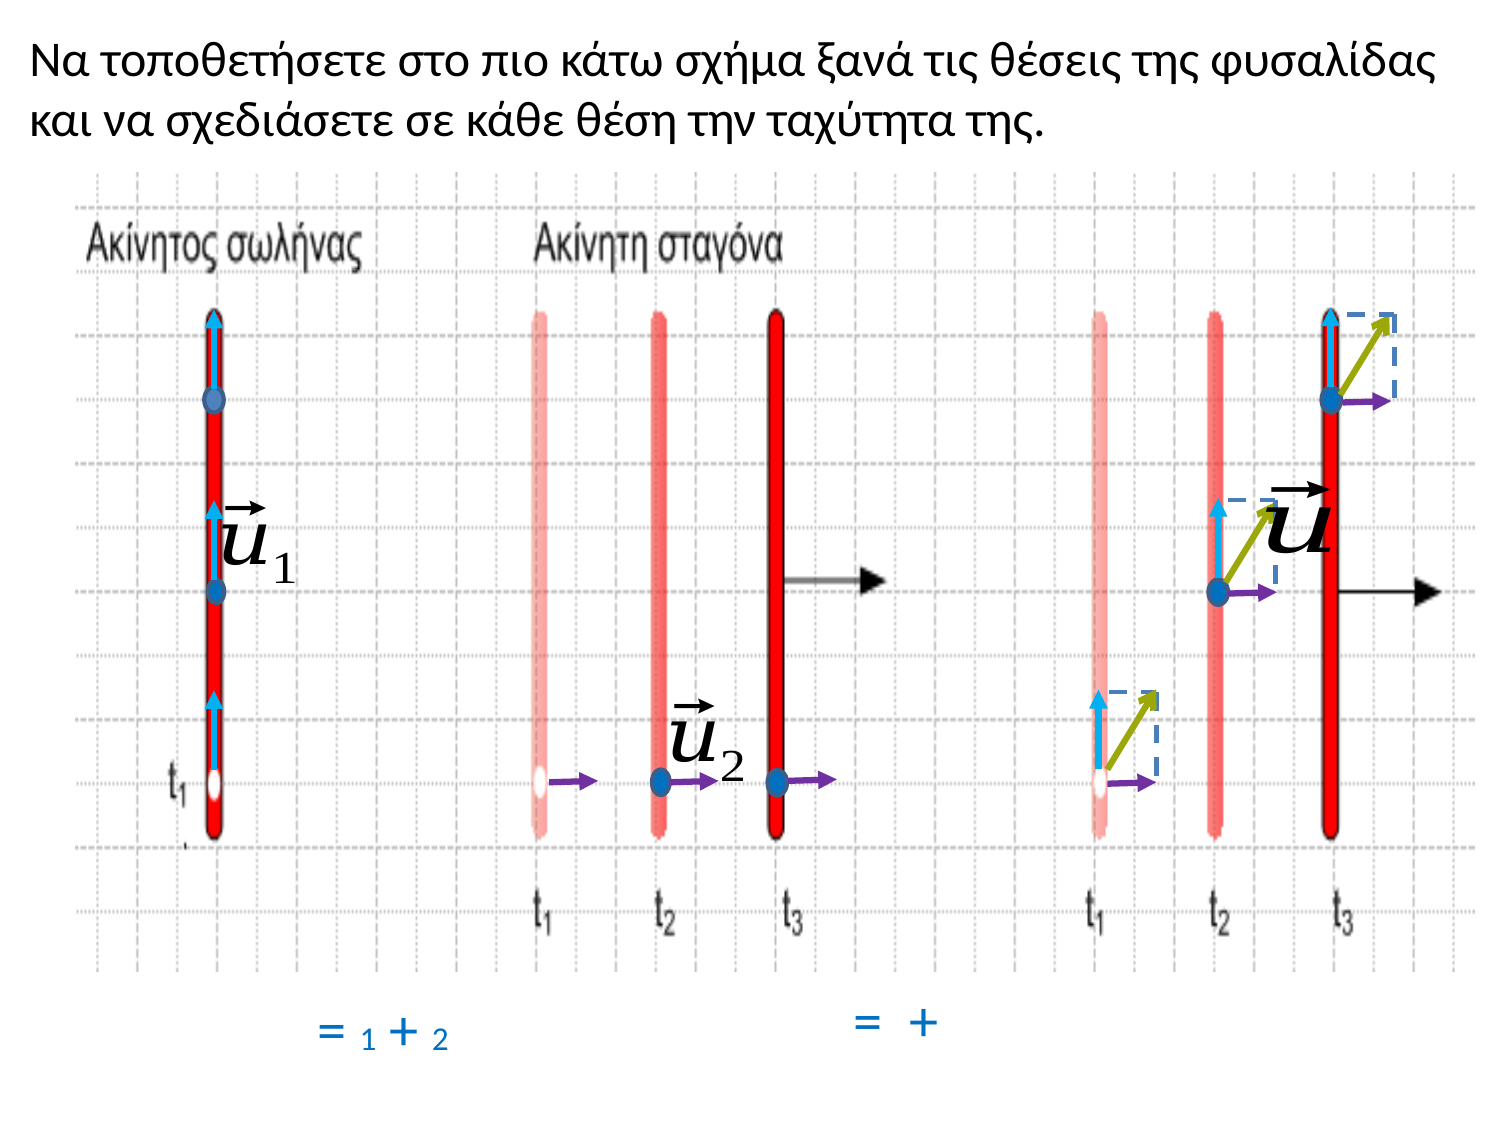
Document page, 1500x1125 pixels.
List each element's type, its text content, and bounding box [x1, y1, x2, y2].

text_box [1346, 314, 1395, 408]
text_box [1227, 499, 1276, 593]
picture [74, 171, 1476, 973]
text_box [1106, 689, 1157, 770]
text_box Να τοποθετήσετε στο πιο κάτω σχήμα ξανά τις θέσεις της φυσαλίδας και να σχεδιάσετε σε κάθε θέση την ταχύτητα της. [14, 19, 1475, 154]
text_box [1108, 776, 1157, 785]
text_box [1339, 314, 1344, 396]
